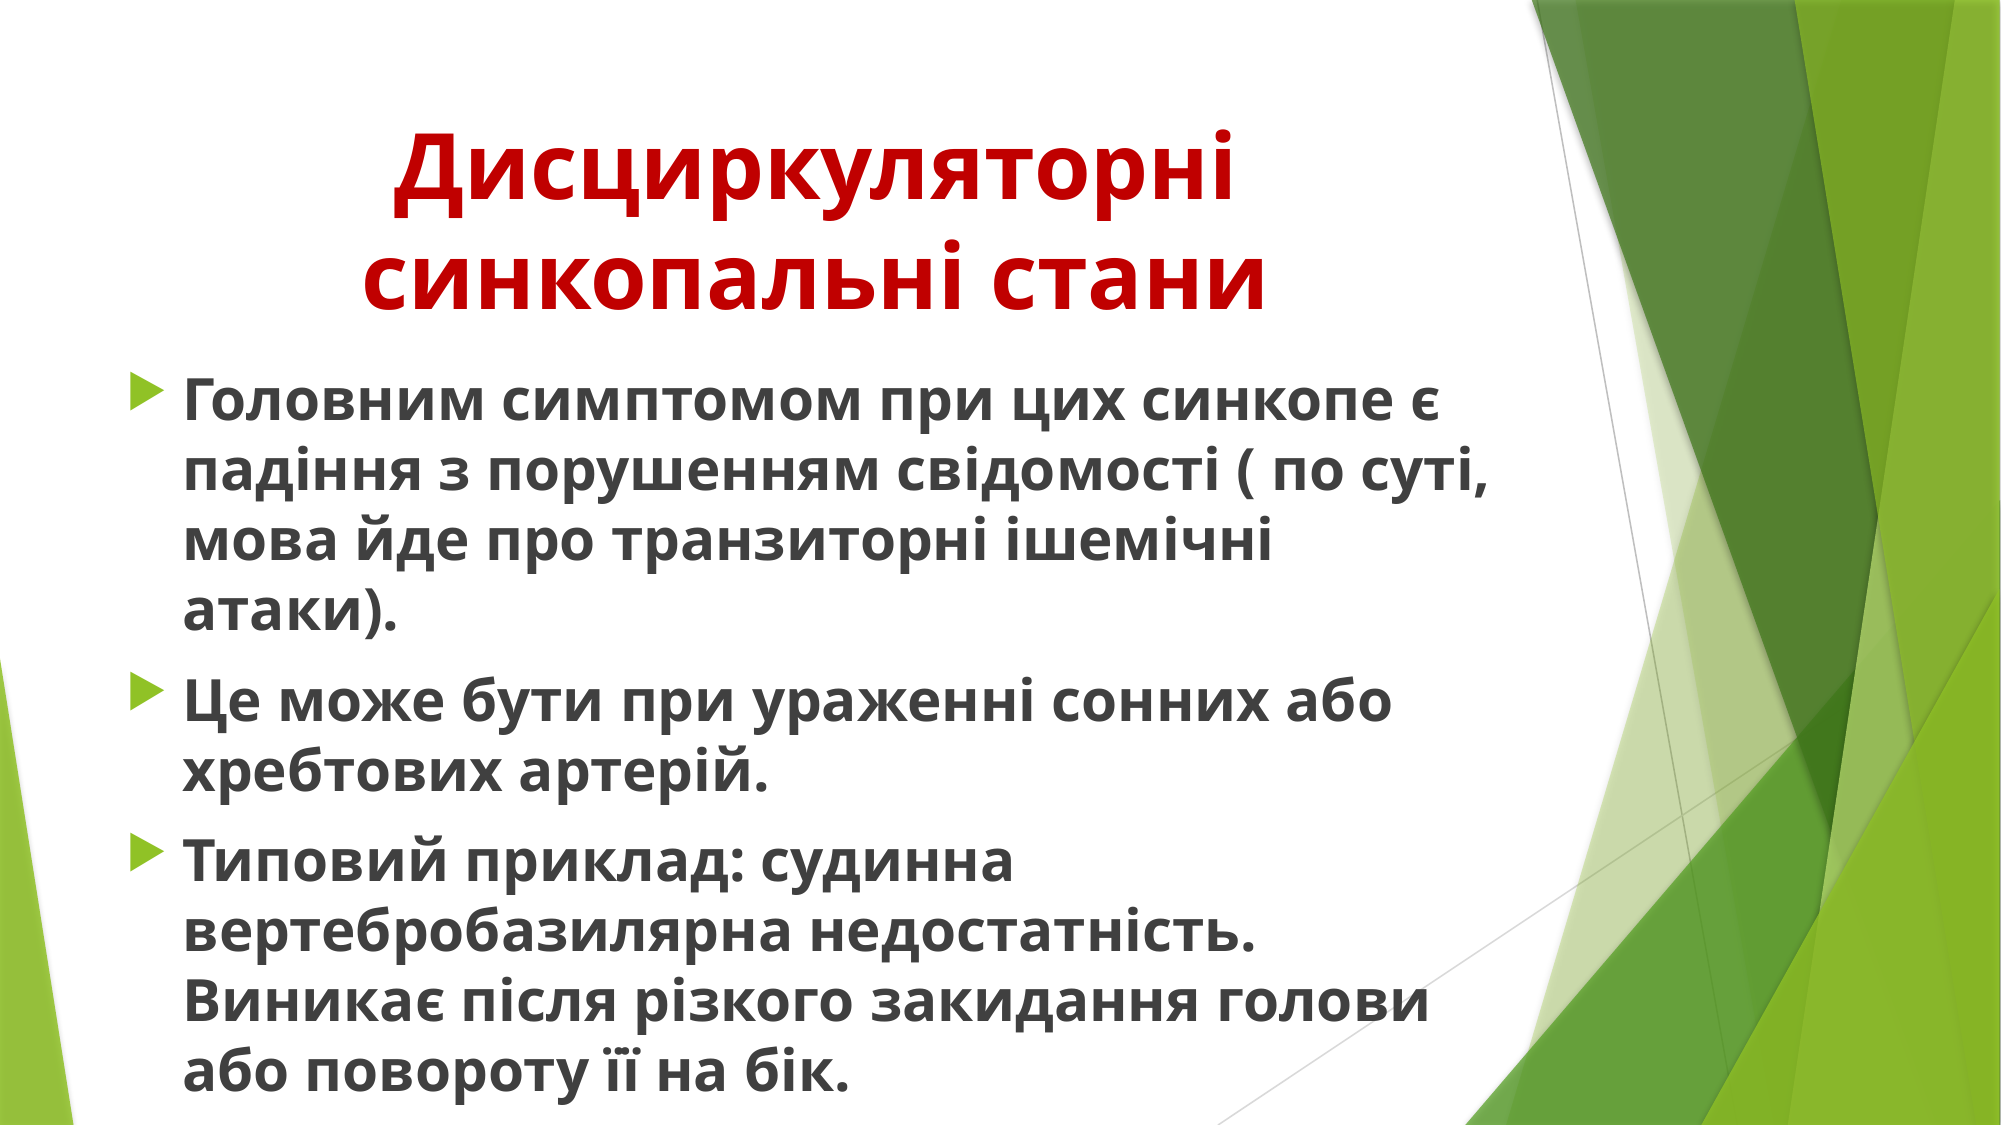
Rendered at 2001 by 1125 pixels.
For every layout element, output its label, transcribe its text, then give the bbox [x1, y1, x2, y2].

list Головним симптомом при цих синкопе є падіння з порушенням свідомості ( по суті, мова йде про транзиторні ішемічні атаки). Це може бути при ураженні сонних або хребтових артерій. Типовий приклад: судинна вертебробазилярна недостатність. Виникає після різкого закидання голови або повороту її на бік. [111, 354, 1522, 992]
title Дисциркуляторні синкопальні стани [111, 99, 1522, 317]
